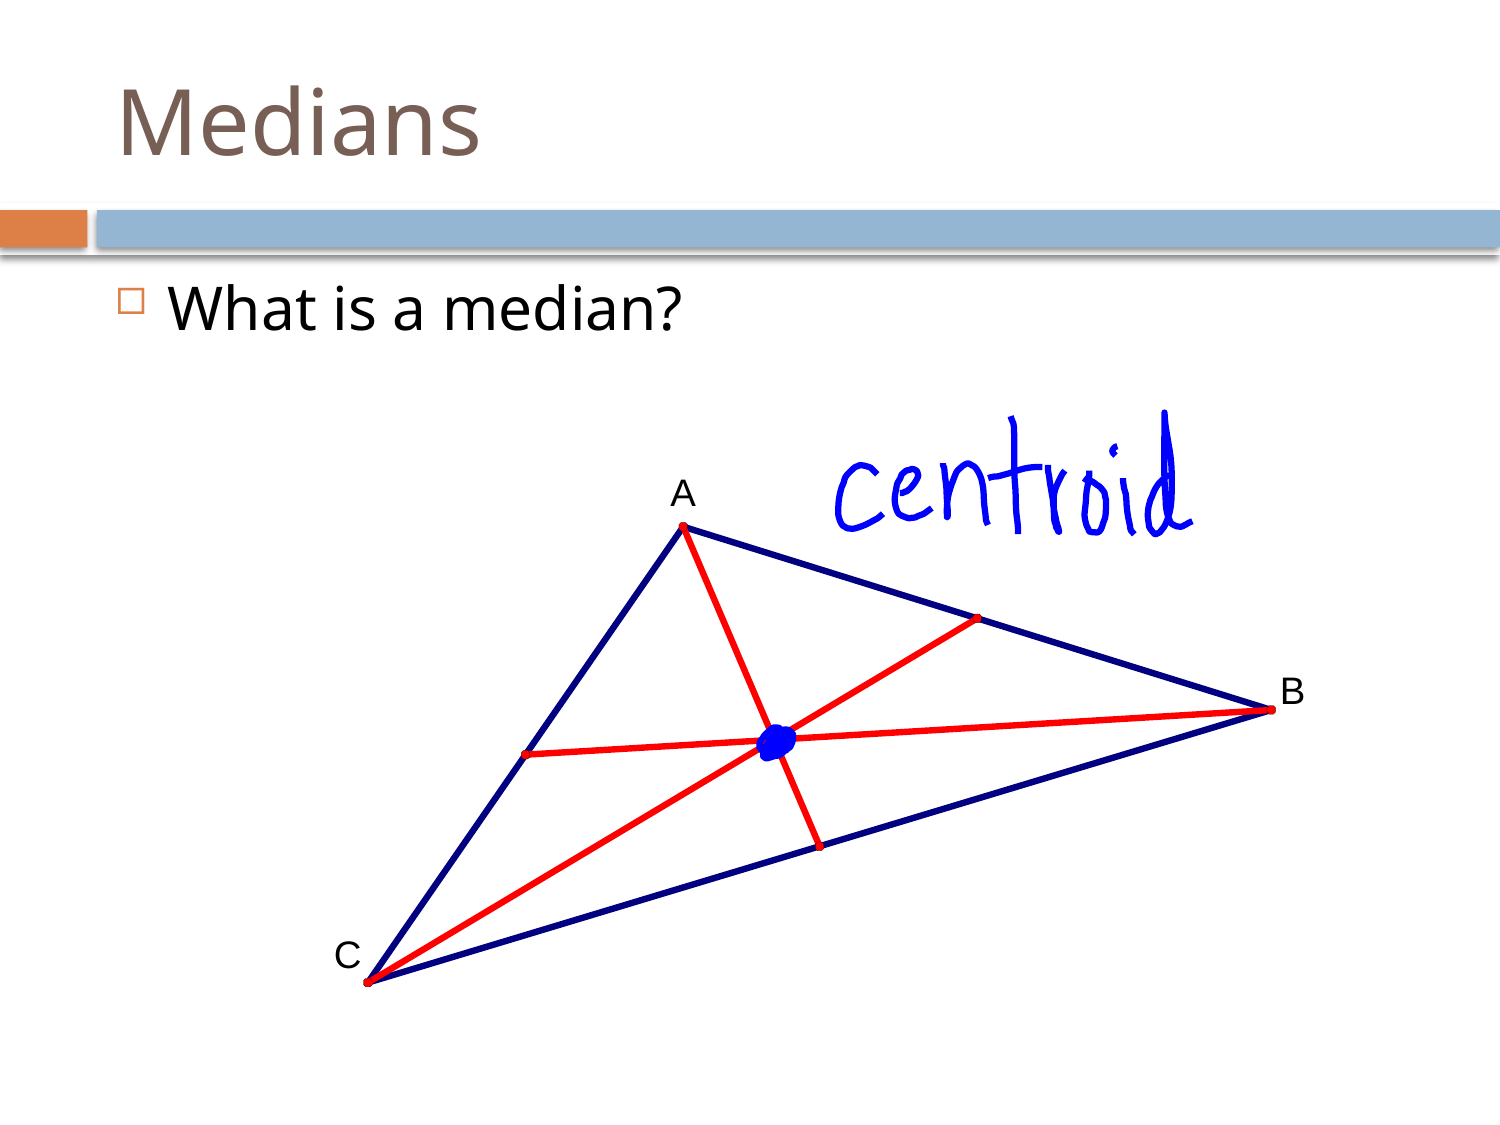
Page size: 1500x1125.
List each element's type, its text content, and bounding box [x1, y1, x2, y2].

text_box [1163, 411, 1171, 448]
picture [312, 449, 1327, 1013]
list What is a median? [100, 262, 1438, 1000]
text_box [1009, 415, 1016, 448]
title Medians [100, 37, 1438, 200]
